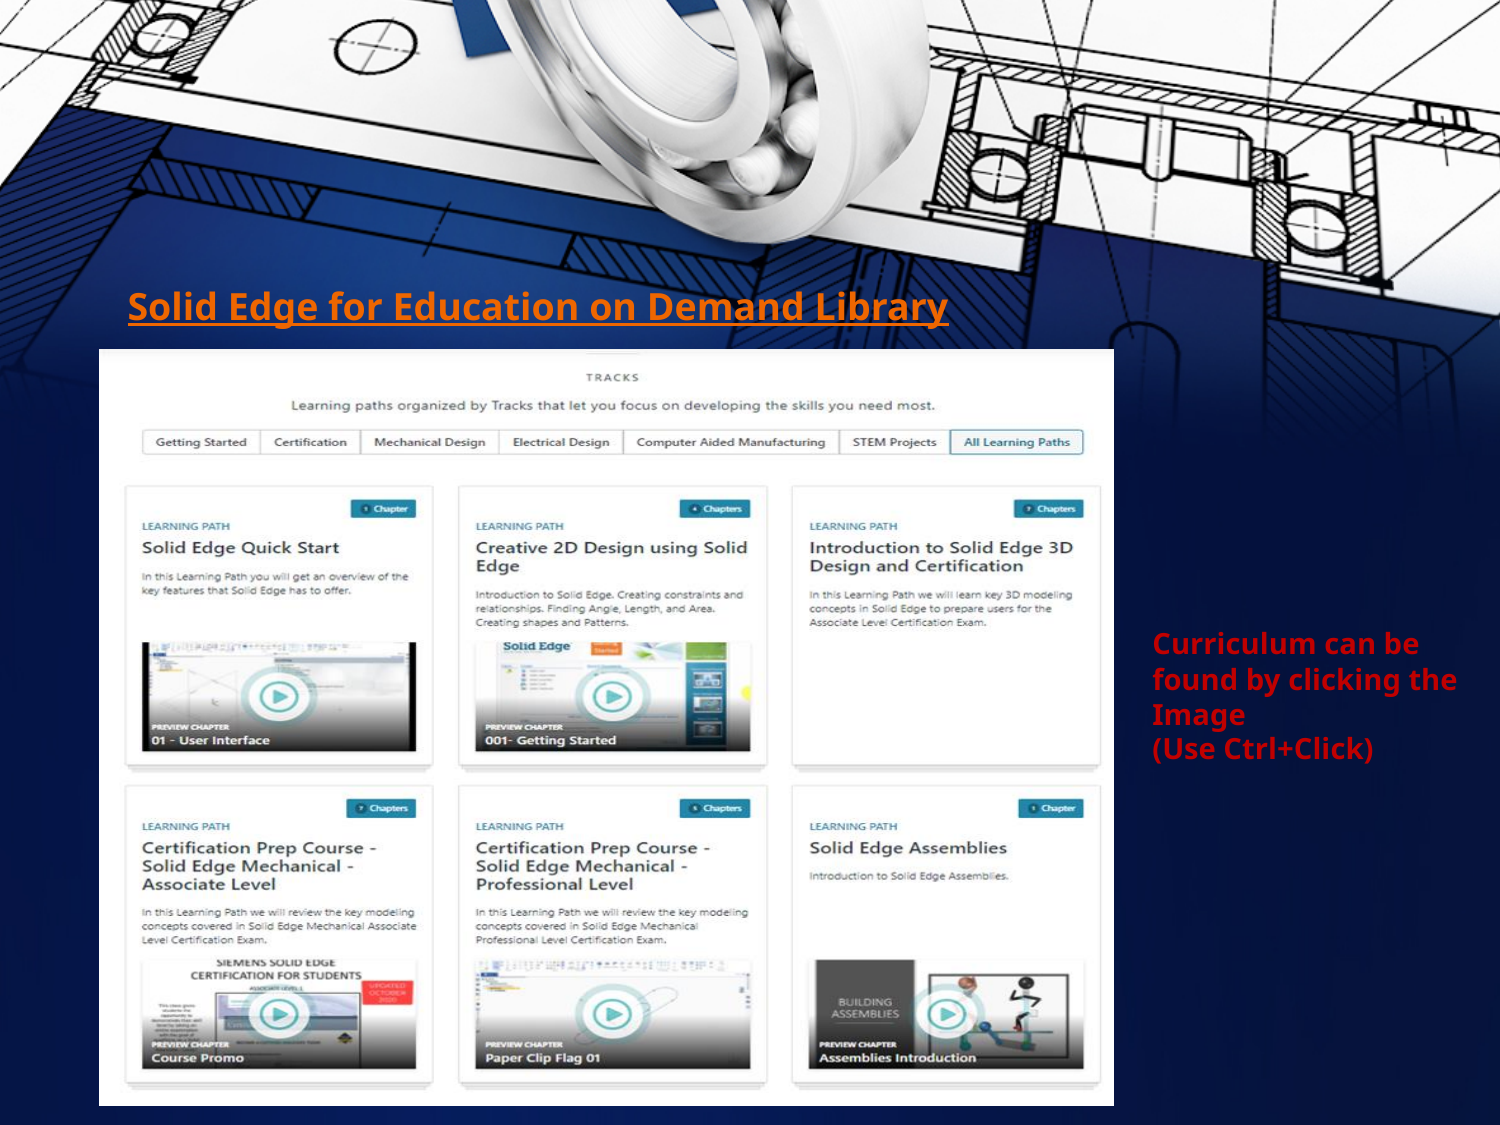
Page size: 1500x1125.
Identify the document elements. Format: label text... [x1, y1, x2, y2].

title Solid Edge for Education on Demand Library [112, 266, 1330, 350]
text_box Curriculum can be found by clicking the Image (Use Ctrl+Click) [1137, 618, 1475, 773]
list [99, 349, 1114, 1106]
picture [0, 0, 1500, 1125]
